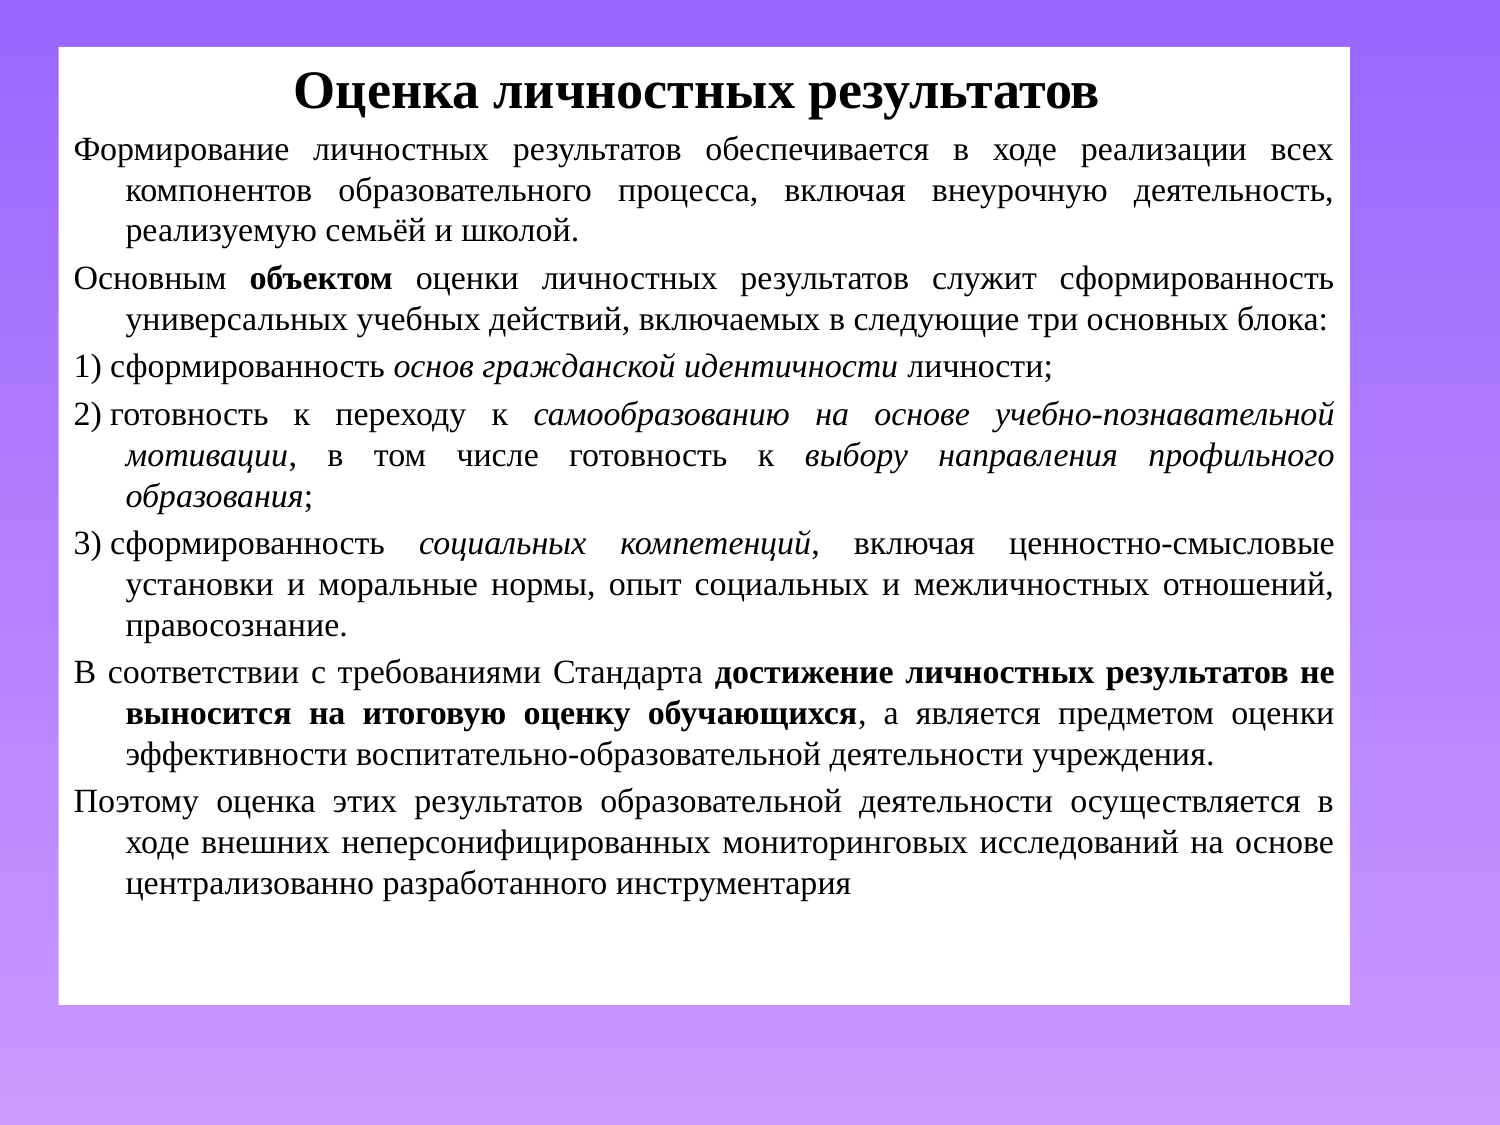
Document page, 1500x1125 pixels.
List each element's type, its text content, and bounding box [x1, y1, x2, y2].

list Оценка личностных результатов Формирование личностных результатов обеспечивается в ходе реализации всех компонентов образовательного процесса, включая внеурочную деятельность, реализуемую семьёй и школой. Основным объектом оценки личностных результатов служит сформированность универсальных учебных действий, включаемых в следующие три основных блока: 1) сформированность основ гражданской идентичности личности; 2) готовность к переходу к самообразованию на основе учебно-познавательной мотивации, в том числе готовность к выбору направления профильного образования; 3) сформированность социальных компетенций, включая ценностно-смысловые установки и моральные нормы, опыт социальных и межличностных отношений, правосознание. В соответствии с требованиями Стандарта достижение личностных результатов не выносится на итоговую оценку обучающихся, а является предметом оценки эффективности воспитательно-образовательной деятельности учреждения. Поэтому оценка этих результатов образовательной деятельности осуществляется в ходе внешних неперсонифицированных мониторинговых исследований на основе централизованно разработанного инструментария [58, 46, 1350, 1005]
